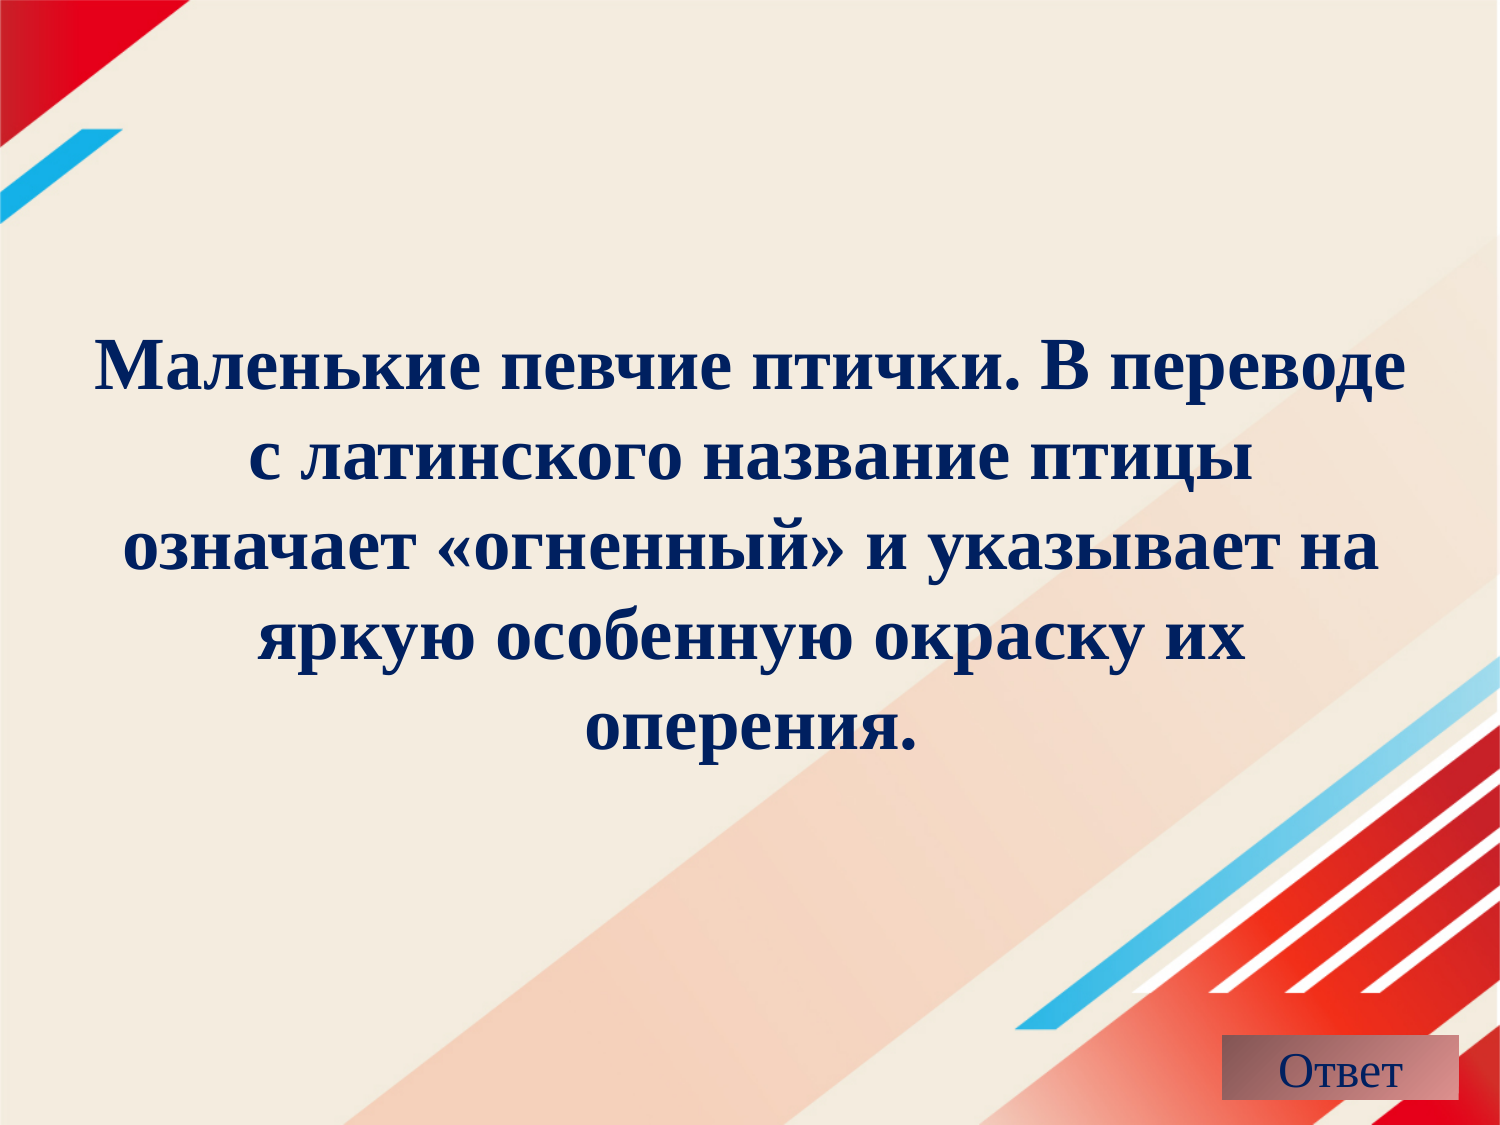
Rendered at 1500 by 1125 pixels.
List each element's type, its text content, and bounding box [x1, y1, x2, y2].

picture [0, 0, 1500, 1125]
title Маленькие певчие птички. В переводе с латинского название птицы означает «огненный» и указывает на яркую особенную окраску их оперения. [76, 267, 1427, 903]
